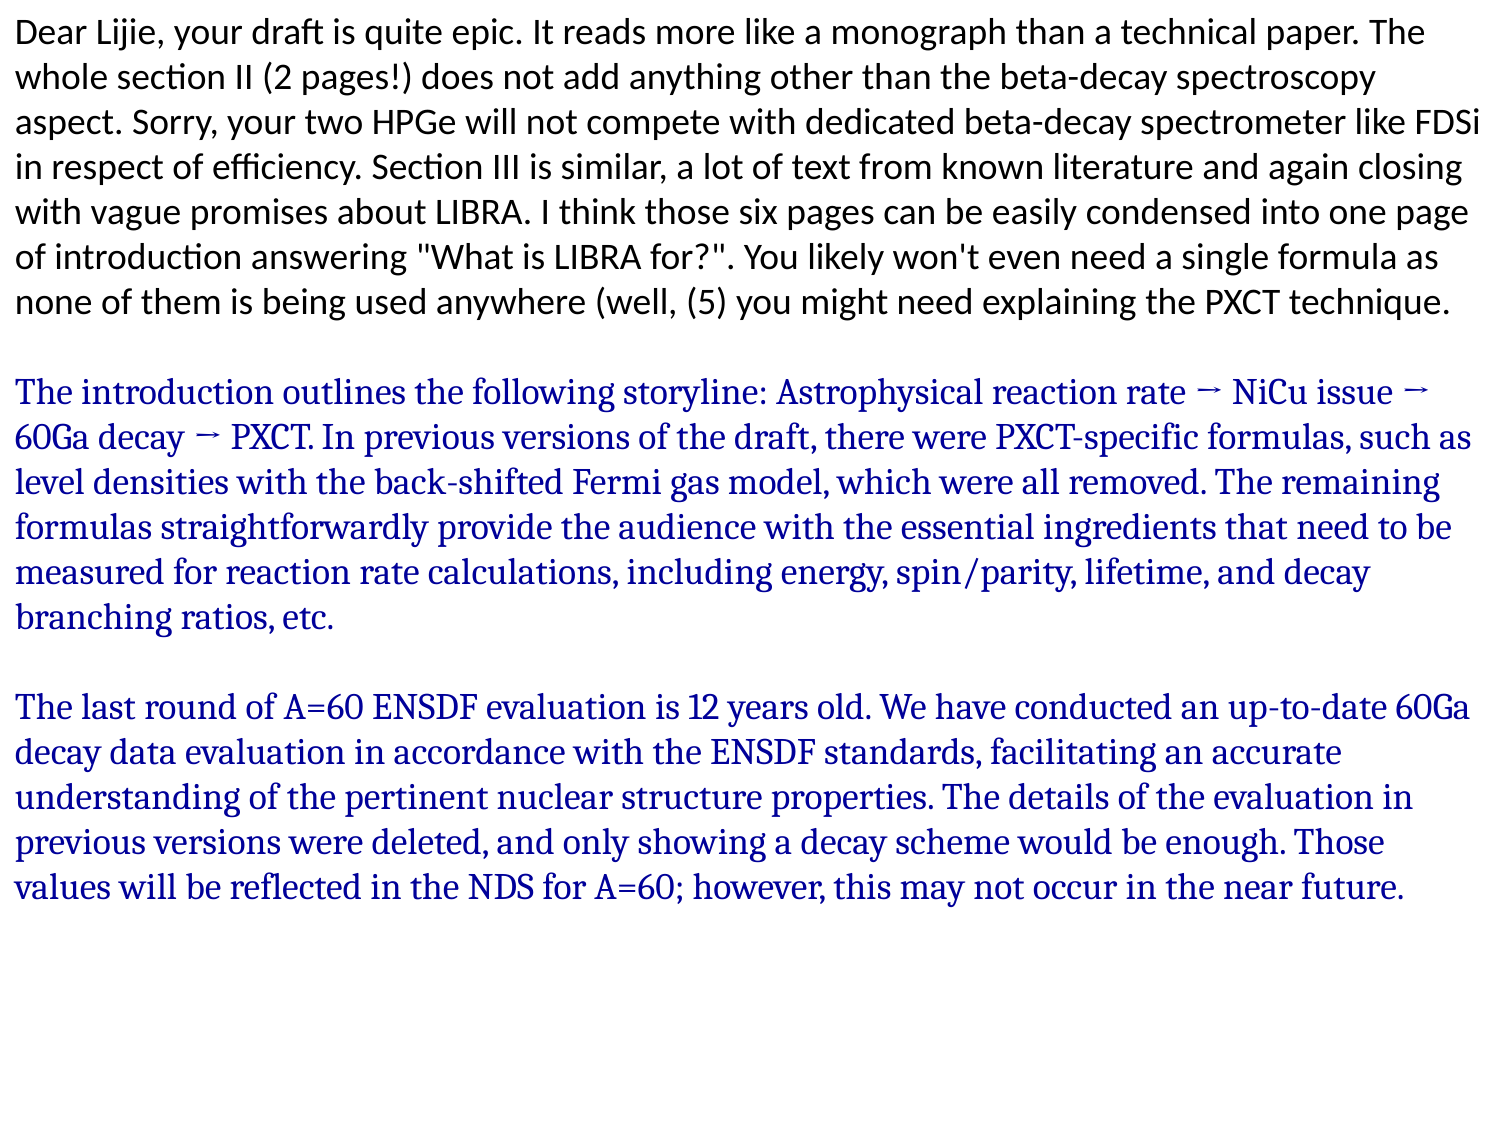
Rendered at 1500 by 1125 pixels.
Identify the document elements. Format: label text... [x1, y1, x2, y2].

text_box Dear Lijie, your draft is quite epic. It reads more like a monograph than a technical paper. The whole section II (2 pages!) does not add anything other than the beta-decay spectroscopy aspect. Sorry, your two HPGe will not compete with dedicated beta-decay spectrometer like FDSi in respect of efficiency. Section III is similar, a lot of text from known literature and again closing with vague promises about LIBRA. I think those six pages can be easily condensed into one page of introduction answering "What is LIBRA for?". You likely won't even need a single formula as none of them is being used anywhere (well, (5) you might need explaining the PXCT technique. The introduction outlines the following storyline: Astrophysical reaction rate → NiCu issue → 60Ga decay → PXCT. In previous versions of the draft, there were PXCT-specific formulas, such as level densities with the back-shifted Fermi gas model, which were all removed. The remaining formulas straightforwardly provide the audience with the essential ingredients that need to be measured for reaction rate calculations, including energy, spin/parity, lifetime, and decay branching ratios, etc. The last round of A=60 ENSDF evaluation is 12 years old. We have conducted an up-to-date 60Ga decay data evaluation in accordance with the ENSDF standards, facilitating an accurate understanding of the pertinent nuclear structure properties. The details of the evaluation in previous versions were deleted, and only showing a decay scheme would be enough. Those values will be reflected in the NDS for A=60; however, this may not occur in the near future. [0, 0, 1500, 915]
